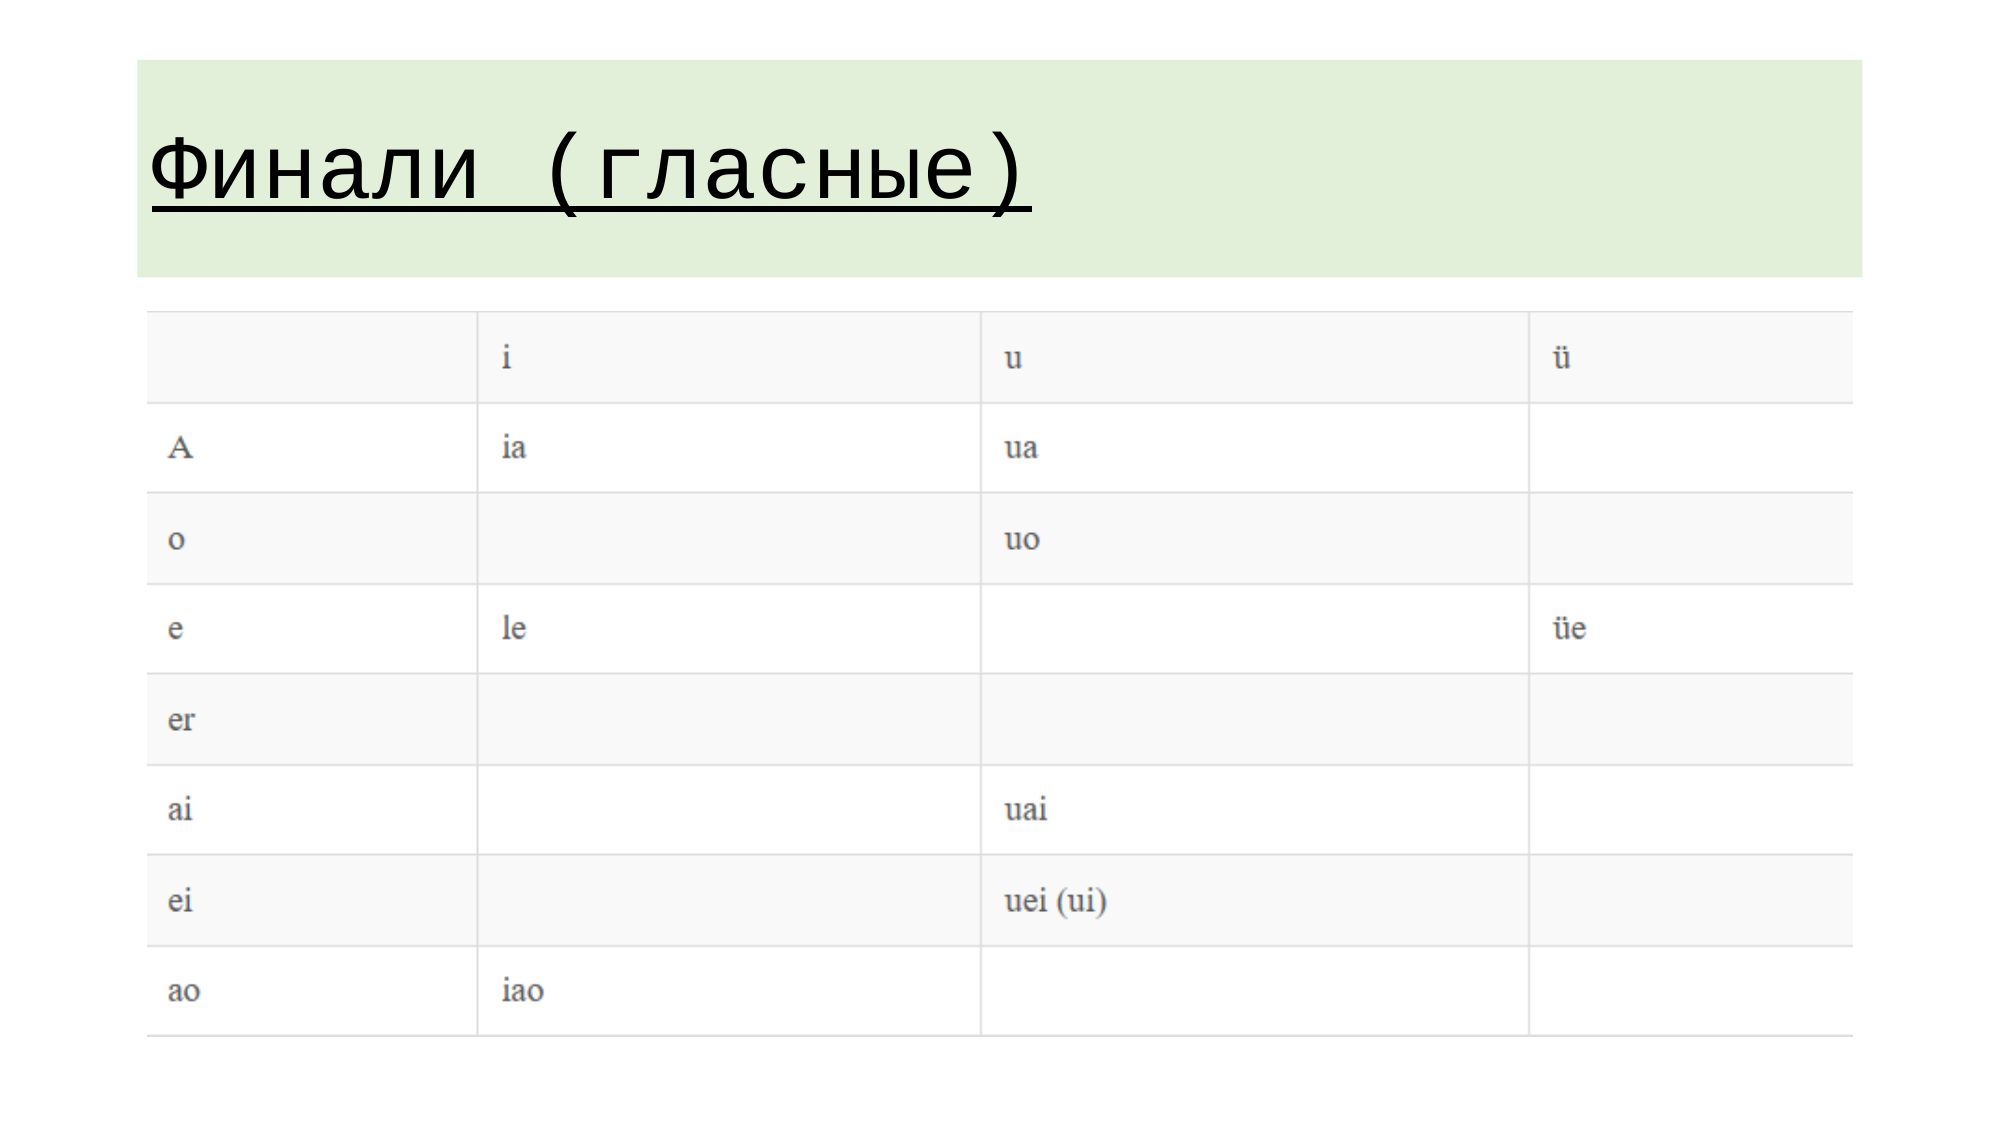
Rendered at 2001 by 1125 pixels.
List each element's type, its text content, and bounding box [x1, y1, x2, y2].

title Финали (гласные) [137, 59, 1863, 278]
picture [147, 311, 1853, 1037]
